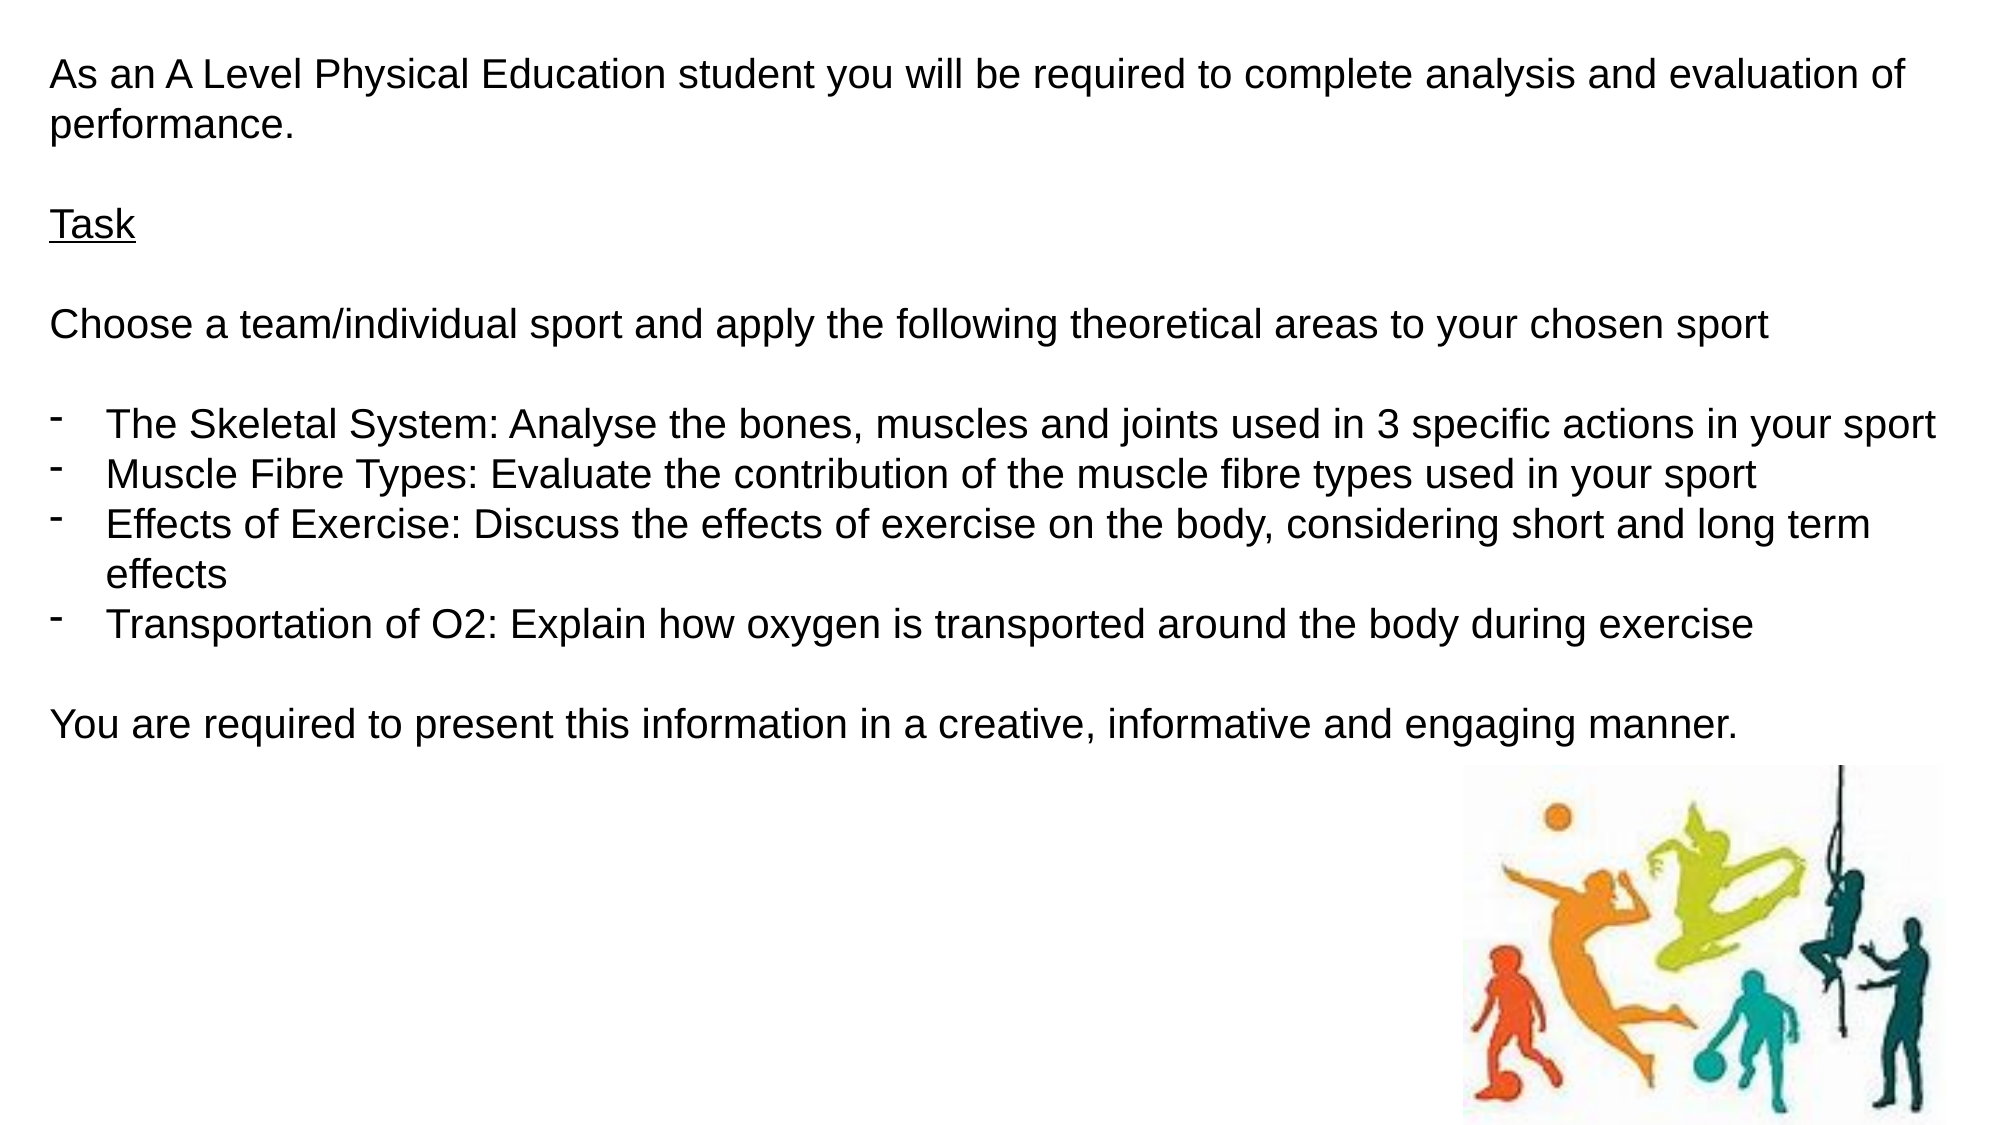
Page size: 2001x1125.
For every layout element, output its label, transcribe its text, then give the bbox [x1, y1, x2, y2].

picture [1463, 765, 1946, 1125]
text_box As an A Level Physical Education student you will be required to complete analysis and evaluation of performance. Task Choose a team/individual sport and apply the following theoretical areas to your chosen sport The Skeletal System: Analyse the bones, muscles and joints used in 3 specific actions in your sport Muscle Fibre Types: Evaluate the contribution of the muscle fibre types used in your sport Effects of Exercise: Discuss the effects of exercise on the body, considering short and long term effects Transportation of O2: Explain how oxygen is transported around the body during exercise You are required to present this information in a creative, informative and engaging manner. [34, 39, 1969, 855]
